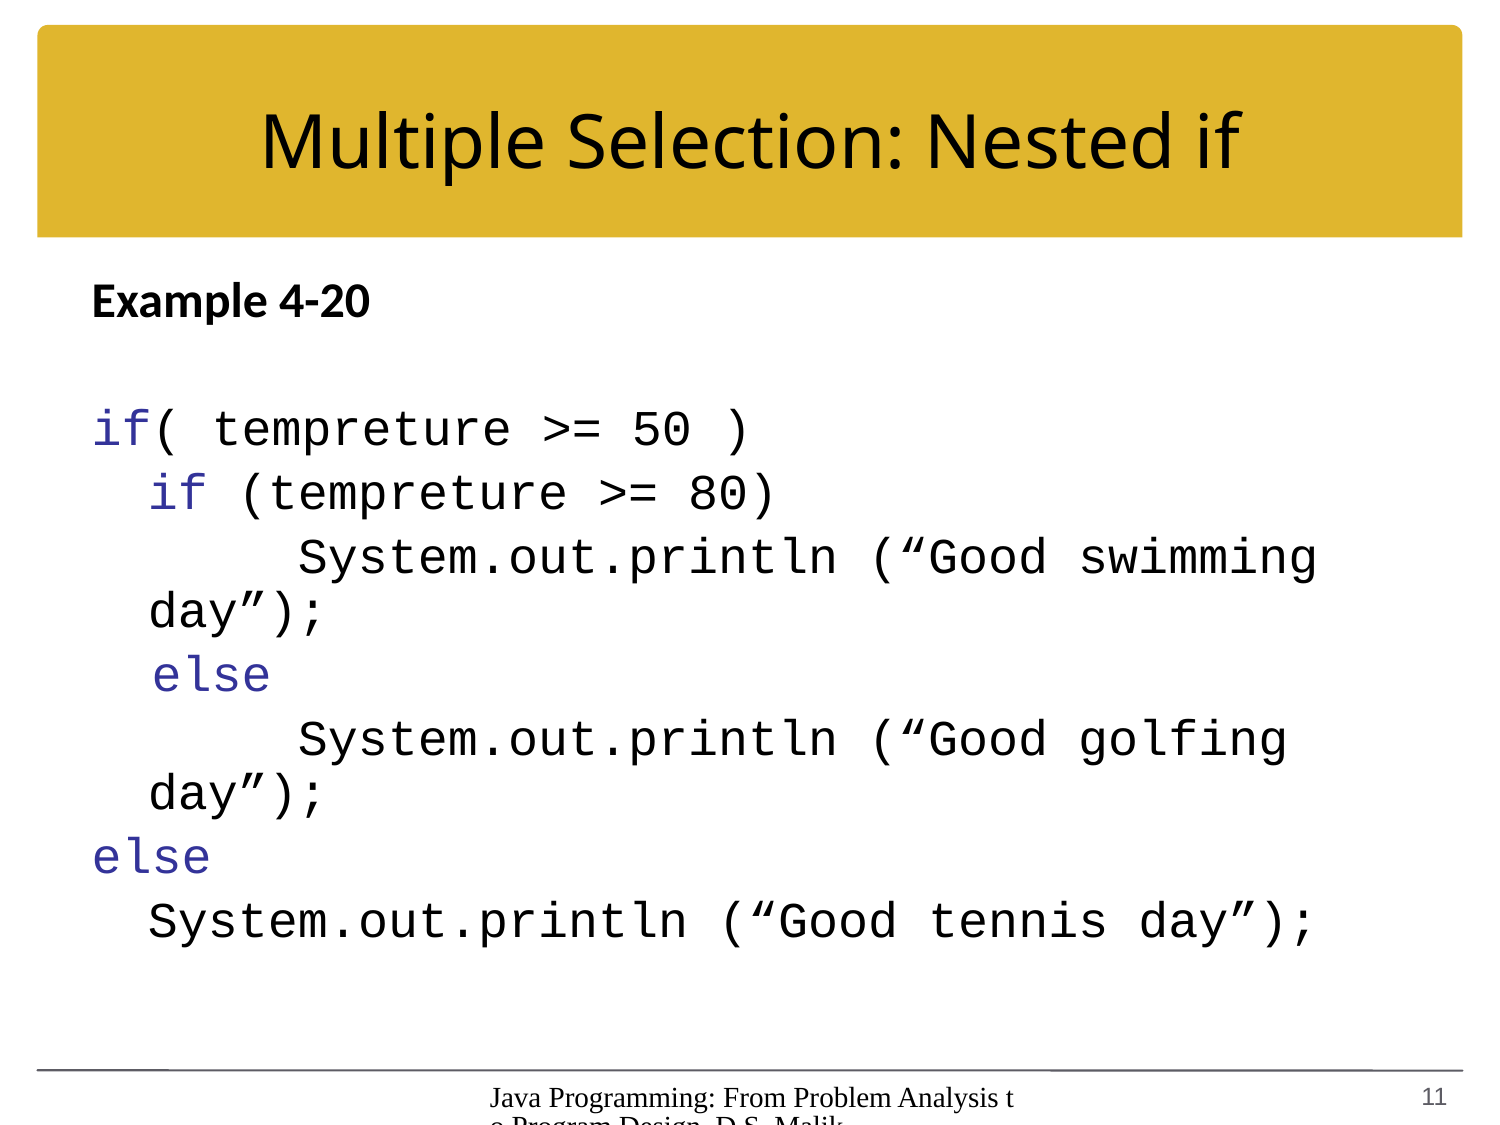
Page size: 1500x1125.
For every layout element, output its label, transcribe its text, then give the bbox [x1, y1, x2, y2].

title Multiple Selection: Nested if [49, 44, 1451, 233]
slide_number 11 [1112, 1069, 1463, 1123]
text_box Example 4-20 if( tempreture >= 50 ) if (tempreture >= 80) System.out.println (“Good swimming day”); else System.out.println (“Good golfing day”); else System.out.println (“Good tennis day”); [76, 267, 1500, 988]
footer Java Programming: From Problem Analysis to Program Design, D.S. Malik [474, 1069, 1038, 1123]
